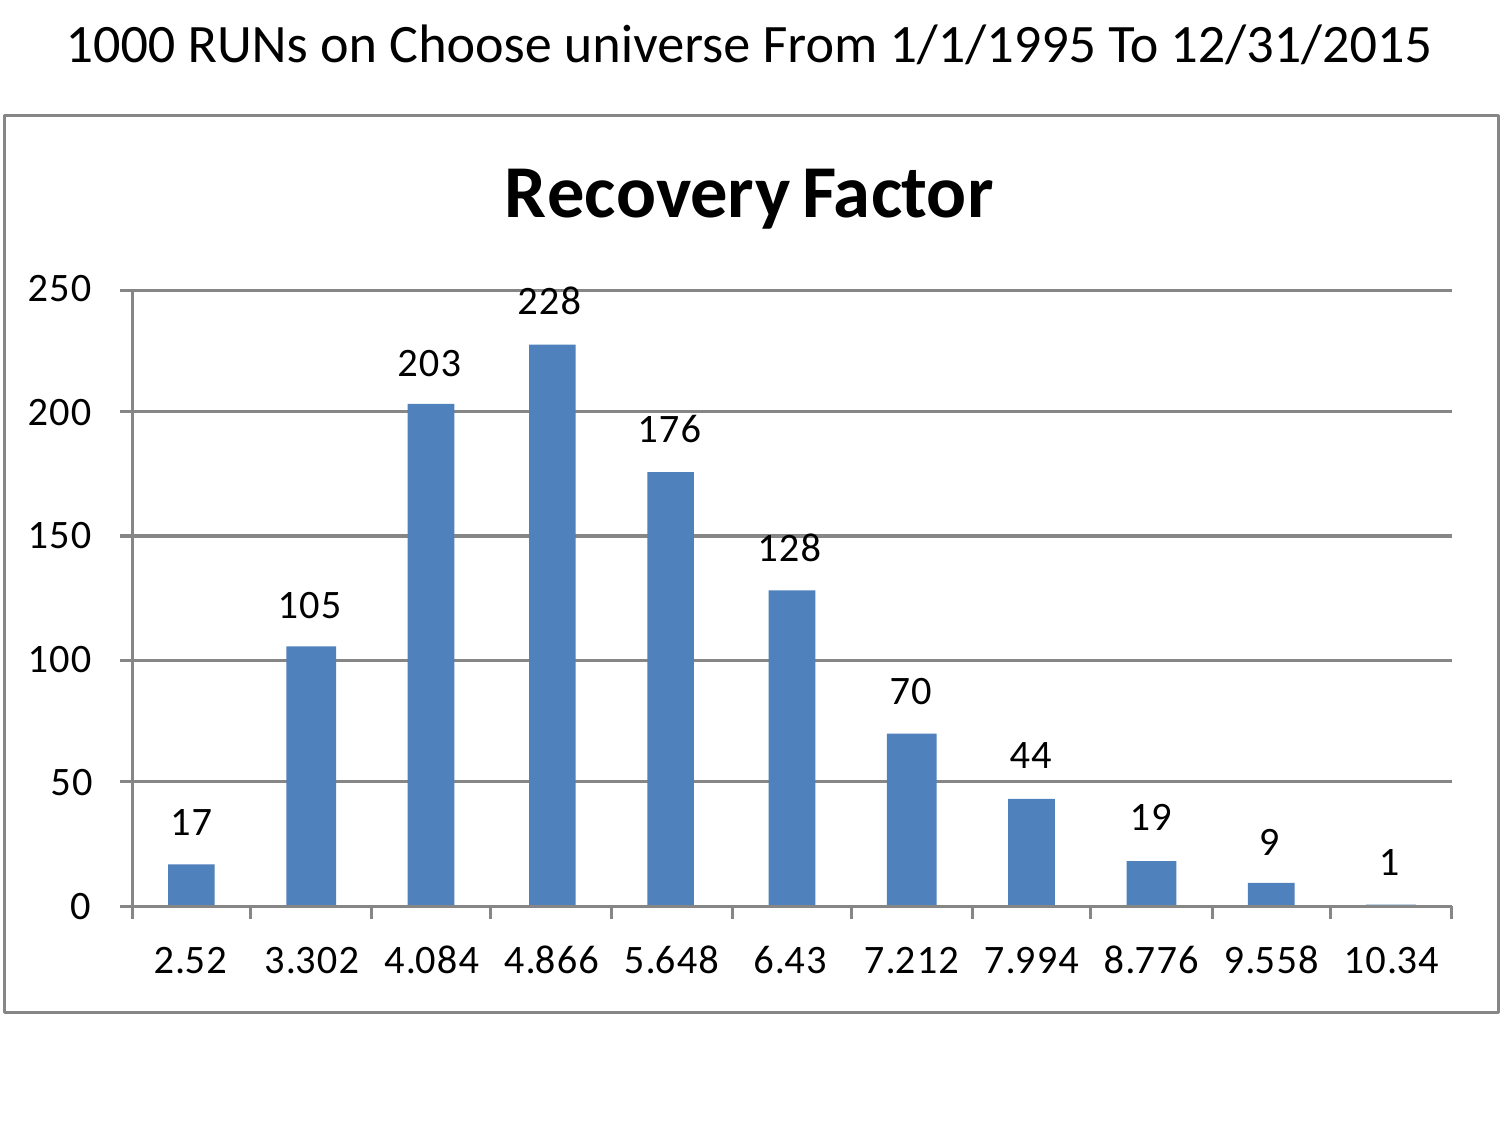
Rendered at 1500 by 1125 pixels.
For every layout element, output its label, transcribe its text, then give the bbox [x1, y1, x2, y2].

picture [0, 110, 1500, 1014]
text_box 1000 RUNs on Choose universe From 1/1/1995 To 12/31/2015 [0, 0, 1500, 81]
